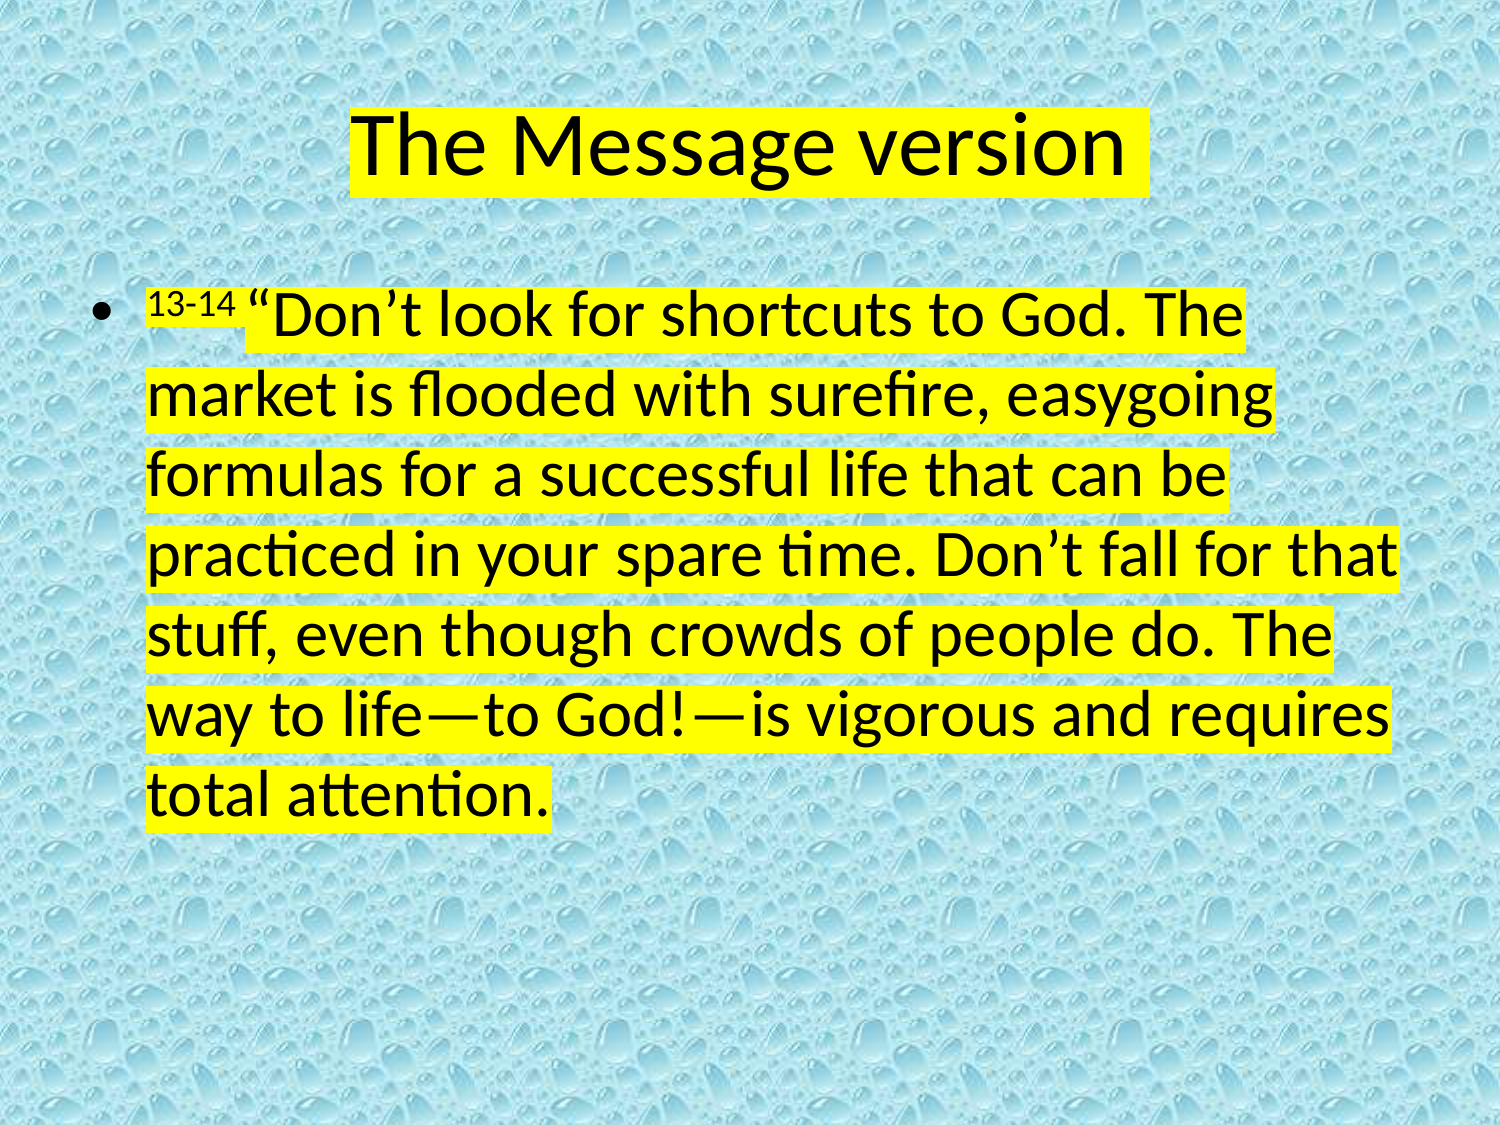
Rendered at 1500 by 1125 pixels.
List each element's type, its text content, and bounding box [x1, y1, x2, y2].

title The Message version [75, 45, 1425, 233]
picture [0, 0, 1500, 1125]
list 13-14 “Don’t look for shortcuts to God. The market is flooded with surefire, easygoing formulas for a successful life that can be practiced in your spare time. Don’t fall for that stuff, even though crowds of people do. The way to life—to God!—is vigorous and requires total attention. [75, 262, 1425, 1005]
